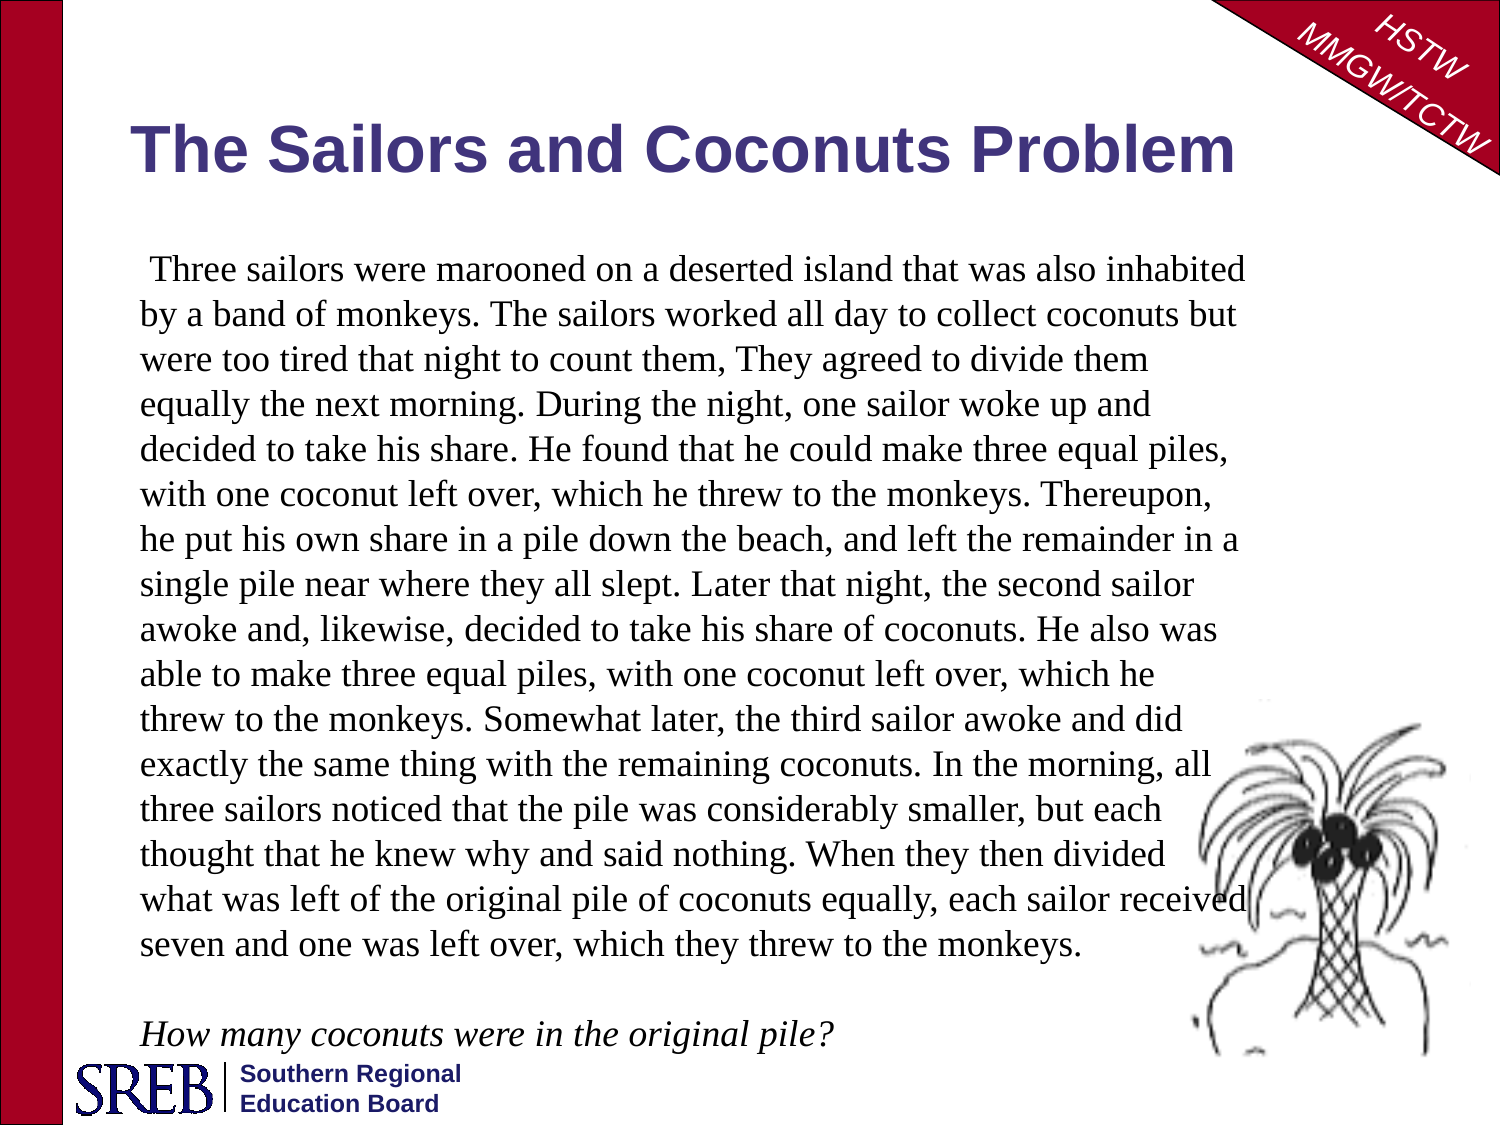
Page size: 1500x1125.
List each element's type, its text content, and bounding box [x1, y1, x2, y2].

text_box Three sailors were marooned on a deserted island that was also inhabited by a band of monkeys. The sailors worked all day to collect coconuts but were too tired that night to count them, They agreed to divide them equally the next morning. During the night, one sailor woke up and decided to take his share. He found that he could make three equal piles, with one coconut left over, which he threw to the monkeys. Thereupon, he put his own share in a pile down the beach, and left the remainder in a single pile near where they all slept. Later that night, the second sailor awoke and, likewise, decided to take his share of coconuts. He also was able to make three equal piles, with one coconut left over, which he threw to the monkeys. Somewhat later, the third sailor awoke and did exactly the same thing with the remaining coconuts. In the morning, all three sailors noticed that the pile was considerably smaller, but each thought that he knew why and said nothing. When they then divided what was left of the original pile of coconuts equally, each sailor received seven and one was left over, which they threw to the monkeys. How many coconuts were in the original pile? [125, 199, 1265, 1062]
title The Sailors and Coconuts Problem [37, 64, 1332, 228]
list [1174, 699, 1471, 1083]
